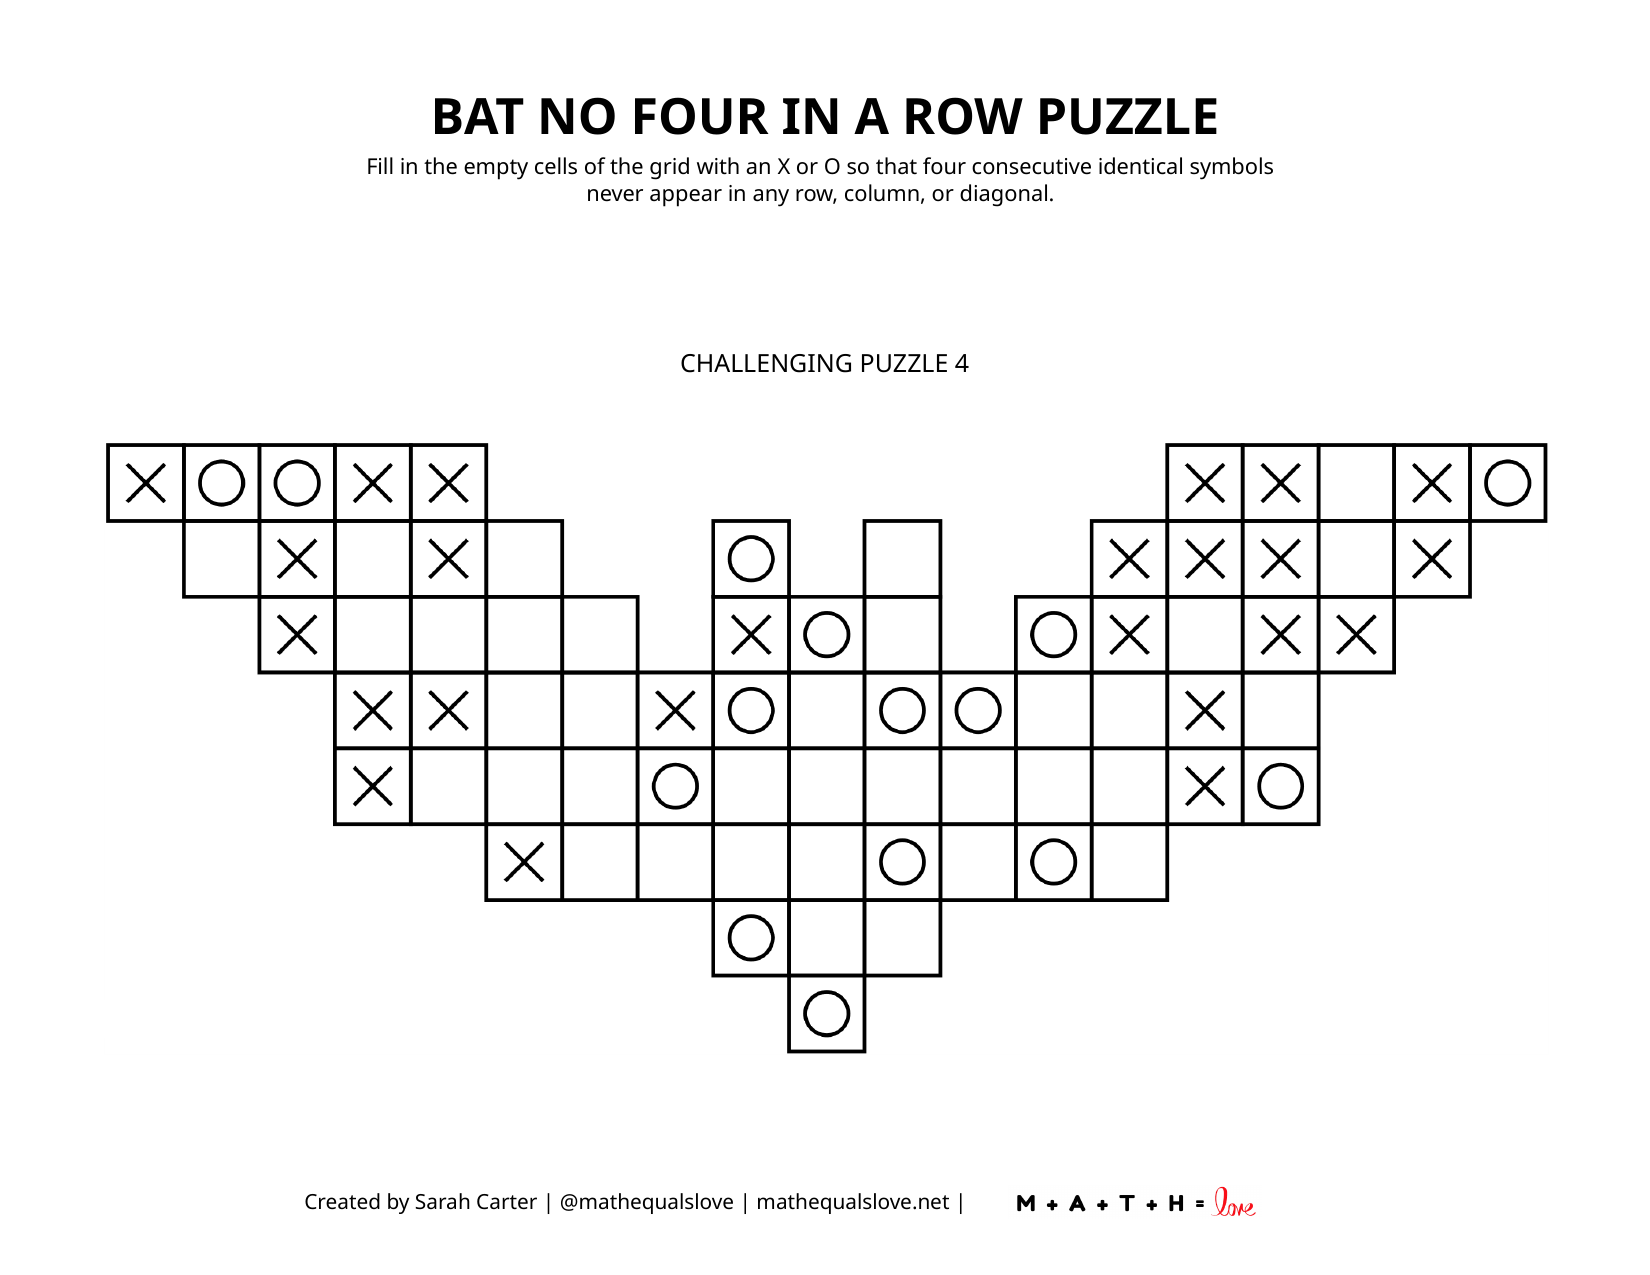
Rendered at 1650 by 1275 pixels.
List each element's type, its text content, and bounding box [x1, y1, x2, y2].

text_box Created by Sarah Carter | @mathequalslove | mathequalslove.net | [289, 1181, 1119, 1221]
text_box BAT NO FOUR IN A ROW PUZZLE [383, 77, 1267, 145]
text_box CHALLENGING PUZZLE 4 [187, 347, 1463, 399]
picture [103, 441, 1549, 1055]
picture [1007, 1184, 1262, 1220]
text_box Fill in the empty cells of the grid with an X or O so that four consecutive identical symbols never appear in any row, column, or diagonal. [331, 145, 1317, 213]
